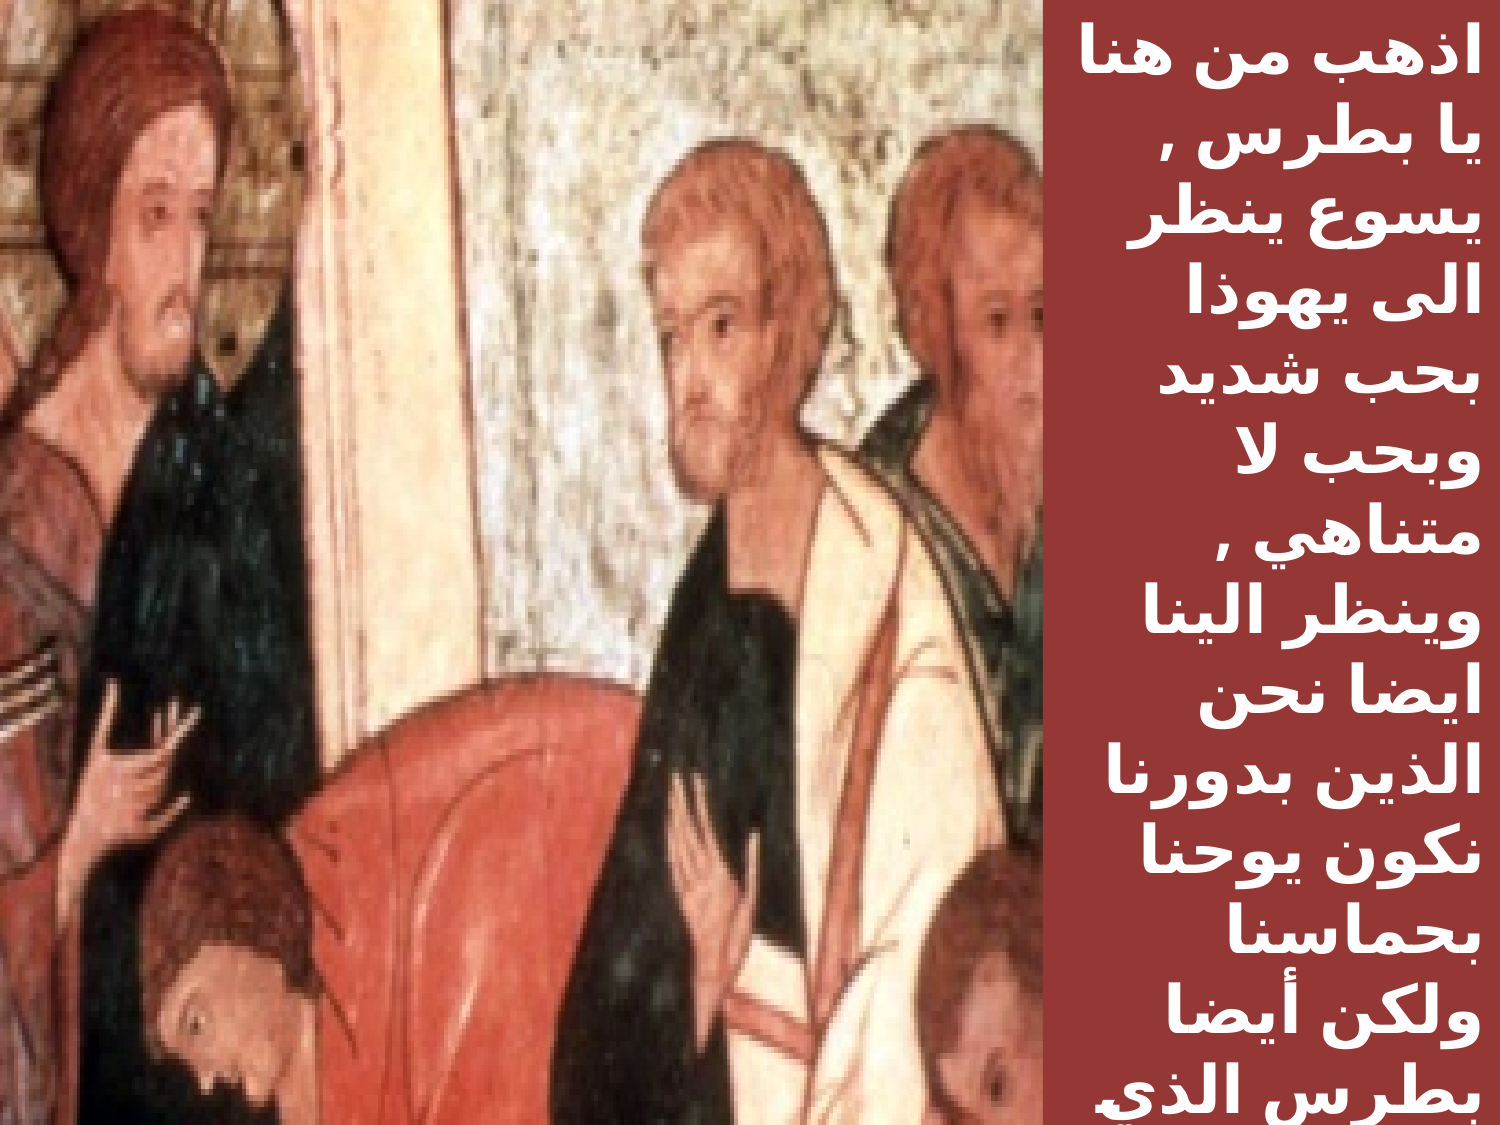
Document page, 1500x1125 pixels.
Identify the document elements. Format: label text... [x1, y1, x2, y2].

text_box اذهب من هنا يا بطرس , يسوع ينظر الى يهوذا بحب شديد وبحب لا متناهي , وينظر الينا ايضا نحن الذين بدورنا نكون يوحنا بحماسنا ولكن أيضا بطرس الذي ينكر ربه ويهوذا الذي يخونه . لنقدم ذواتنا لهذه النظرة لنقدم ذواتنا لهذا الحب [1045, 0, 1500, 1125]
picture [0, 0, 1044, 1125]
